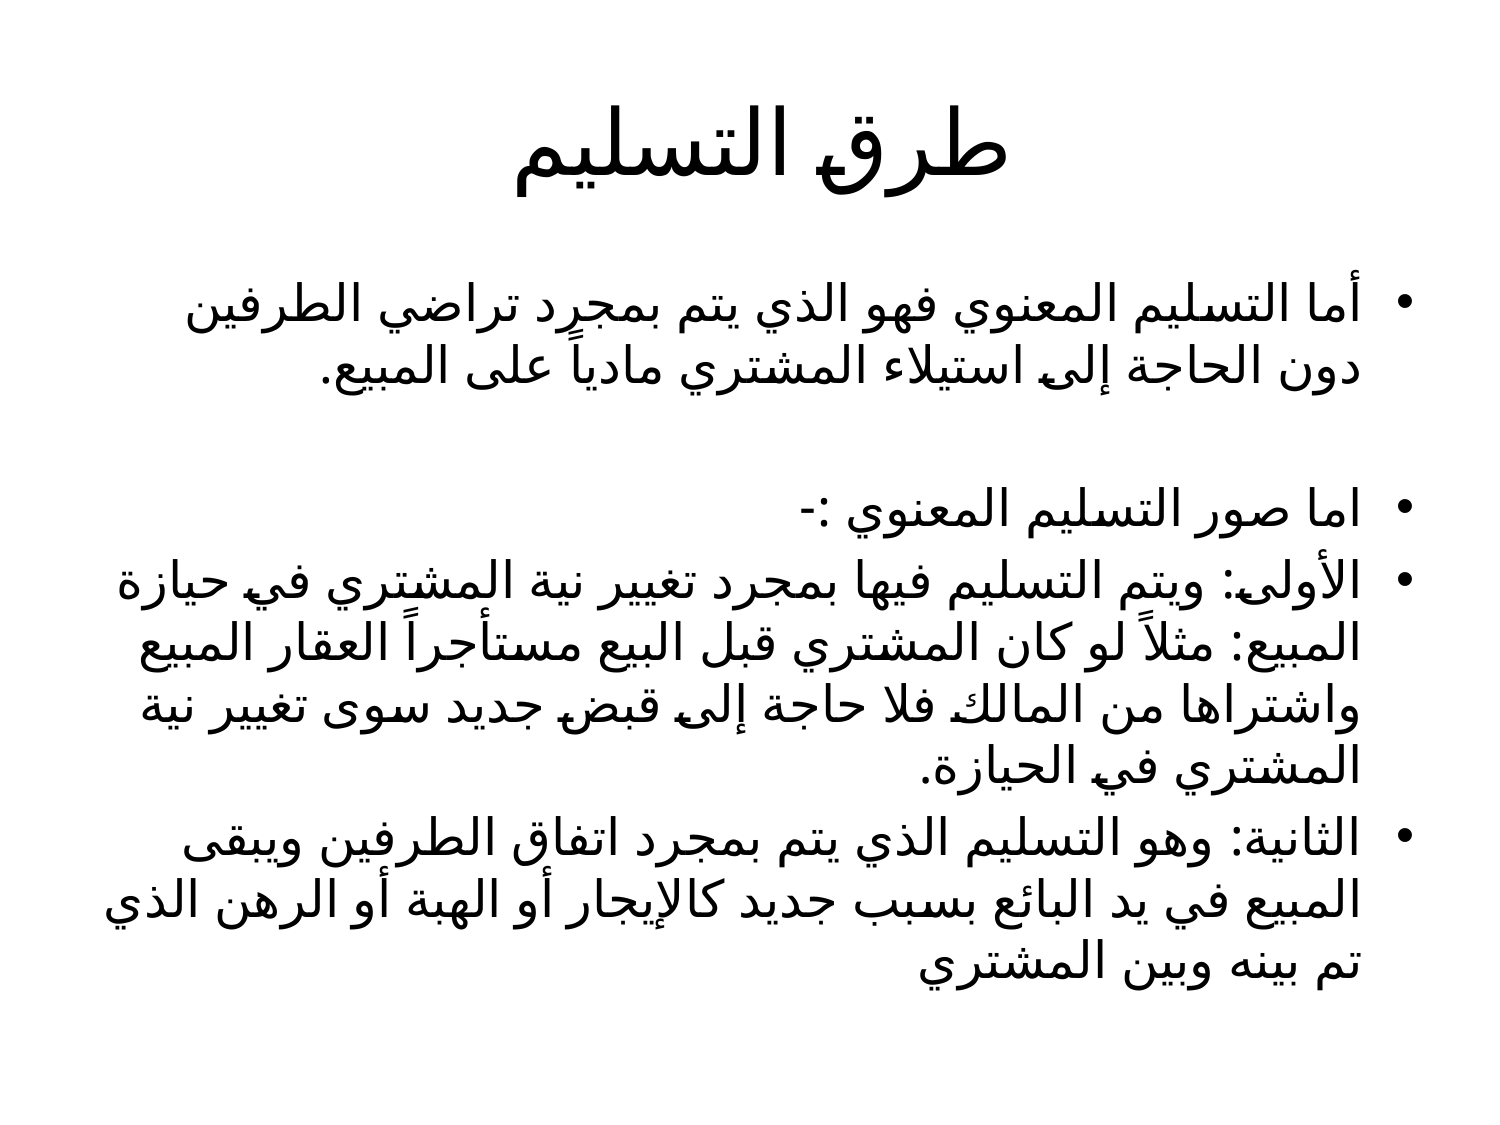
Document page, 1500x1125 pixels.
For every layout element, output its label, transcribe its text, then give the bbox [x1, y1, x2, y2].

list أما التسليم المعنوي فهو الذي يتم بمجرد تراضي الطرفين دون الحاجة إلى استيلاء المشتري مادياً على المبيع. اما صور التسليم المعنوي :- الأولى: ويتم التسليم فيها بمجرد تغيير نية المشتري في حيازة المبيع: مثلاً لو كان المشتري قبل البيع مستأجراً العقار المبيع واشتراها من المالك فلا حاجة إلى قبض جديد سوى تغيير نية المشتري في الحيازة. الثانية: وهو التسليم الذي يتم بمجرد اتفاق الطرفين ويبقى المبيع في يد البائع بسبب جديد كالإيجار أو الهبة أو الرهن الذي تم بينه وبين المشتري [75, 262, 1425, 1005]
title طرق التسليم [75, 45, 1425, 233]
